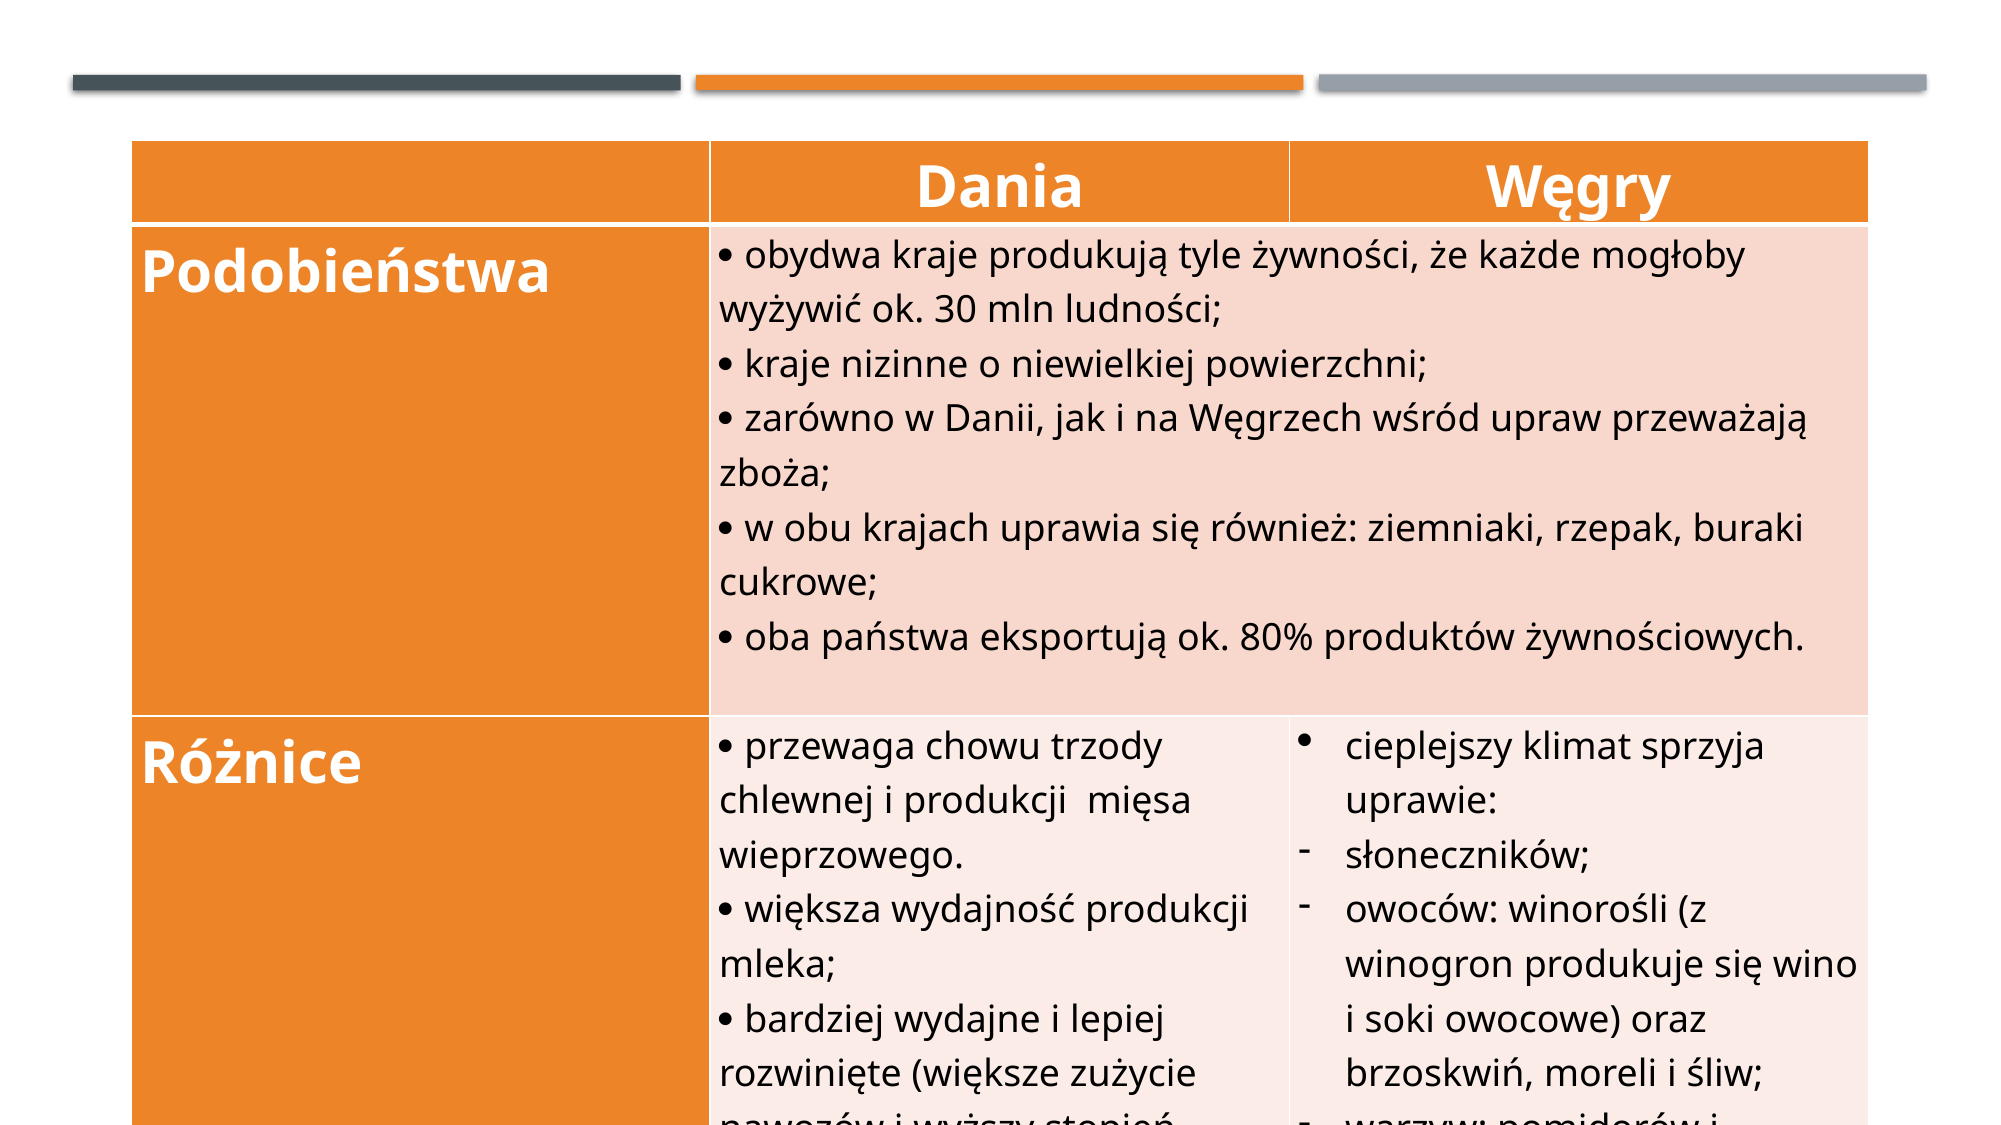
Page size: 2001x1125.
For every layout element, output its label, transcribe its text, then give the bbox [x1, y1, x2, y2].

table_header [132, 141, 709, 222]
table_header Dania [711, 141, 1289, 222]
table_cell Różnice [132, 717, 709, 1125]
table_cell Podobieństwa [132, 227, 709, 715]
table_cell  przewaga chowu trzody chlewnej i produkcji mięsa wieprzowego.  większa wydajność produkcji mleka;  bardziej wydajne i lepiej rozwinięte (większe zużycie nawozów i wyższy stopień mechanizacji);  więcej środków na badania naukowe. [711, 717, 1289, 1125]
table_header Węgry [1290, 141, 1868, 222]
table_cell  obydwa kraje produkują tyle żywności, że każde mogłoby wyżywić ok. 30 mln ludności;  kraje nizinne o niewielkiej powierzchni;  zarówno w Danii, jak i na Węgrzech wśród upraw przeważają zboża;  w obu krajach uprawia się również: ziemniaki, rzepak, buraki cukrowe;  oba państwa eksportują ok. 80% produktów żywnościowych. [711, 227, 1868, 715]
table_cell cieplejszy klimat sprzyja uprawie: słoneczników; owoców: winorośli (z winogron produkuje się wino i soki owocowe) oraz brzoskwiń, moreli i śliw; warzyw: pomidorów i papryki;  wyższe plony buraków cukrowych;  większe znaczenie hodowli drobiu. [1290, 717, 1868, 1125]
